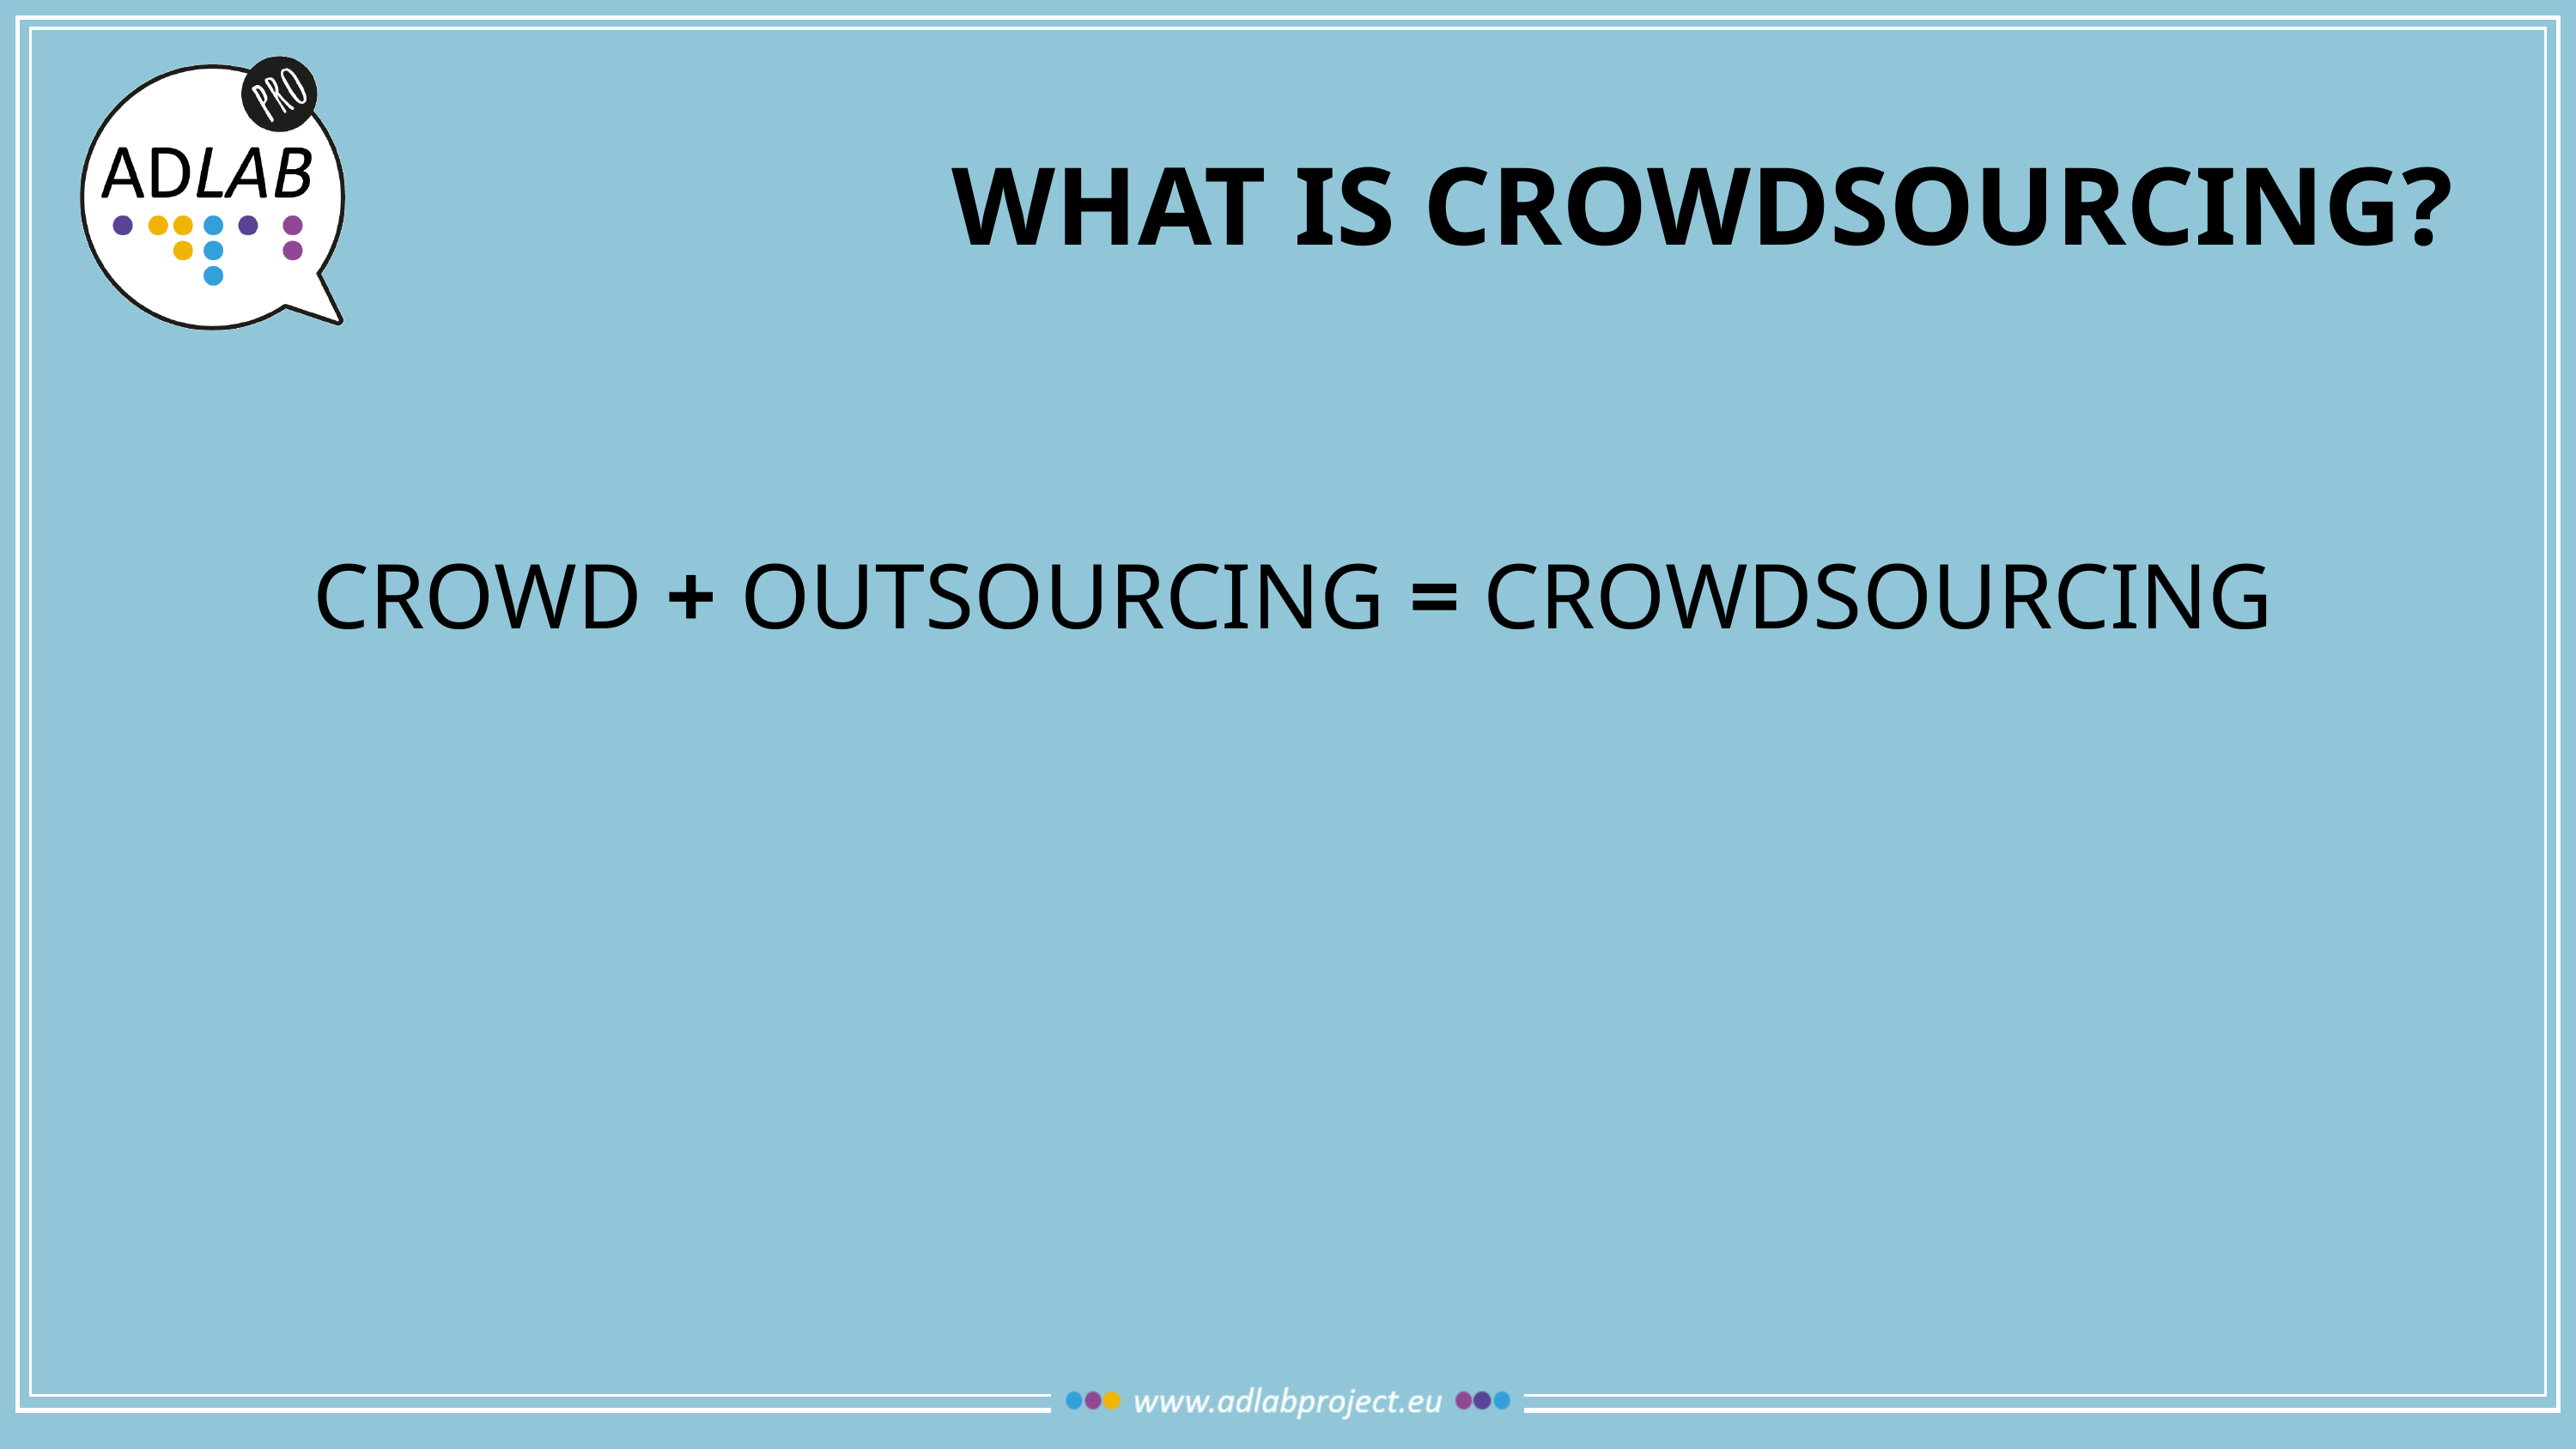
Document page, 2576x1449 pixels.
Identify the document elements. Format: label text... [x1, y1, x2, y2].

title What is crowDsourcing? [384, 70, 2467, 351]
picture [72, 49, 353, 330]
list CROWD + OUTSOURCING = CROWDSOURCING [64, 479, 2523, 701]
picture [1051, 1378, 1524, 1429]
